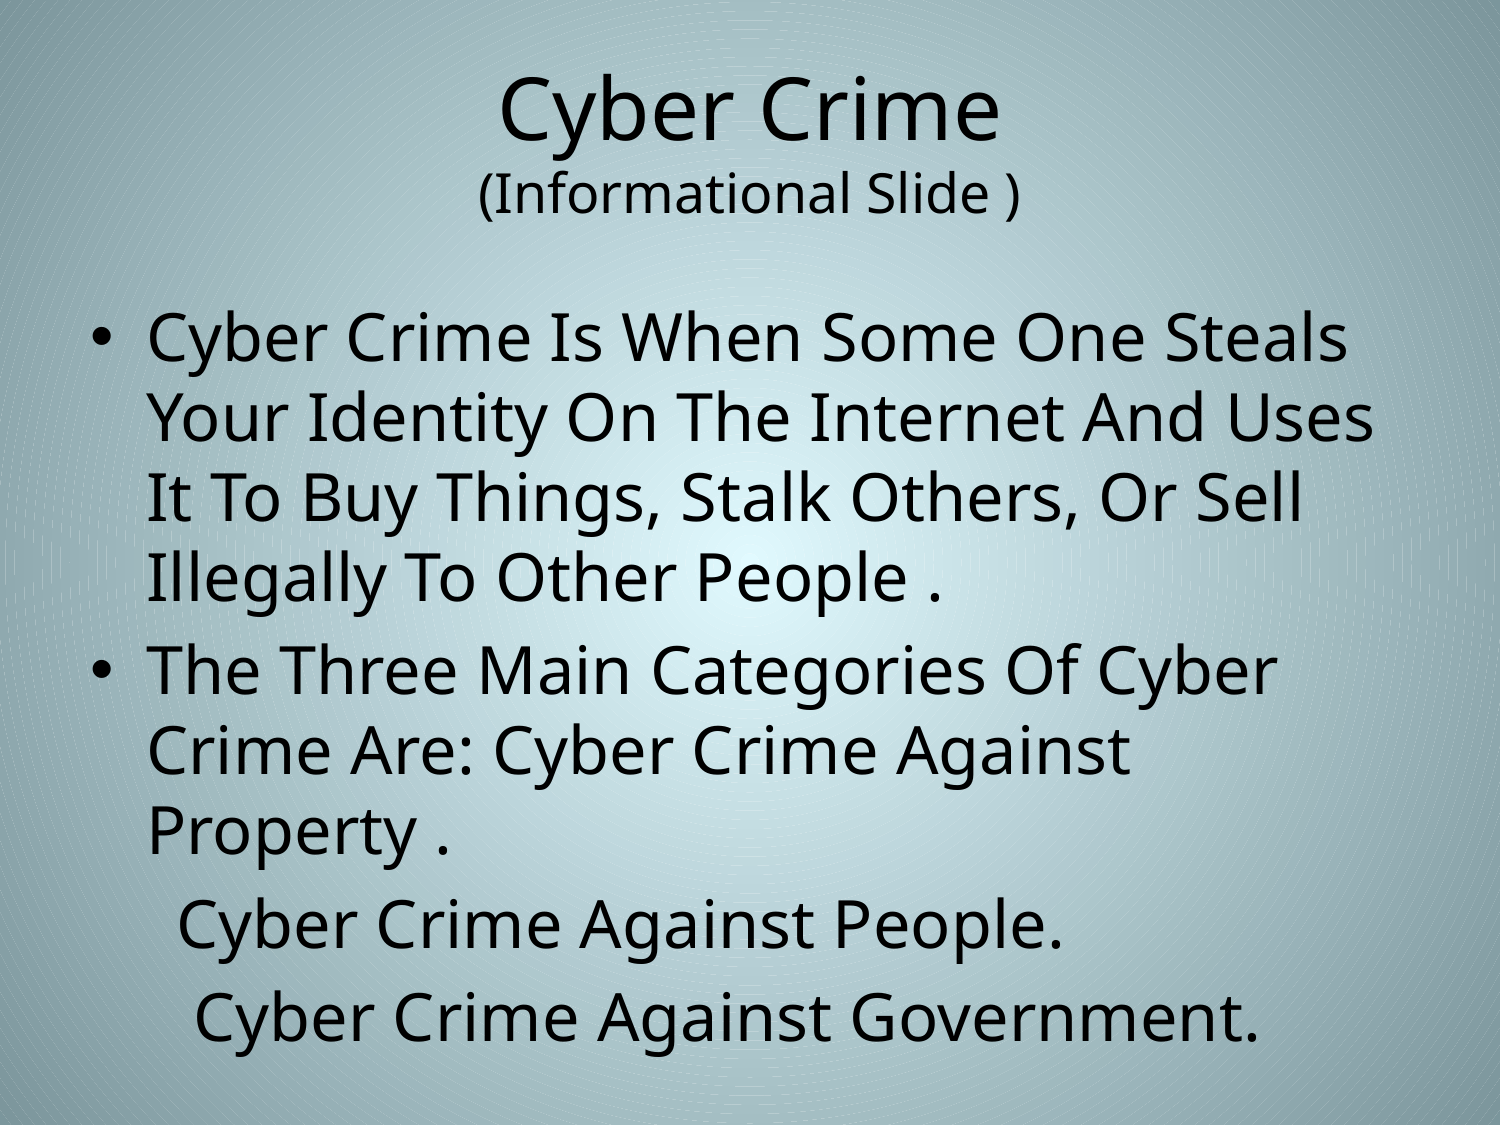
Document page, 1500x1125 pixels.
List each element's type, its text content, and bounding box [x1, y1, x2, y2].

title Cyber Crime (Informational Slide ) [75, 45, 1425, 233]
list Cyber Crime Is When Some One Steals Your Identity On The Internet And Uses It To Buy Things, Stalk Others, Or Sell Illegally To Other People . The Three Main Categories Of Cyber Crime Are: Cyber Crime Against Property . Cyber Crime Against People. Cyber Crime Against Government. [75, 287, 1425, 1005]
